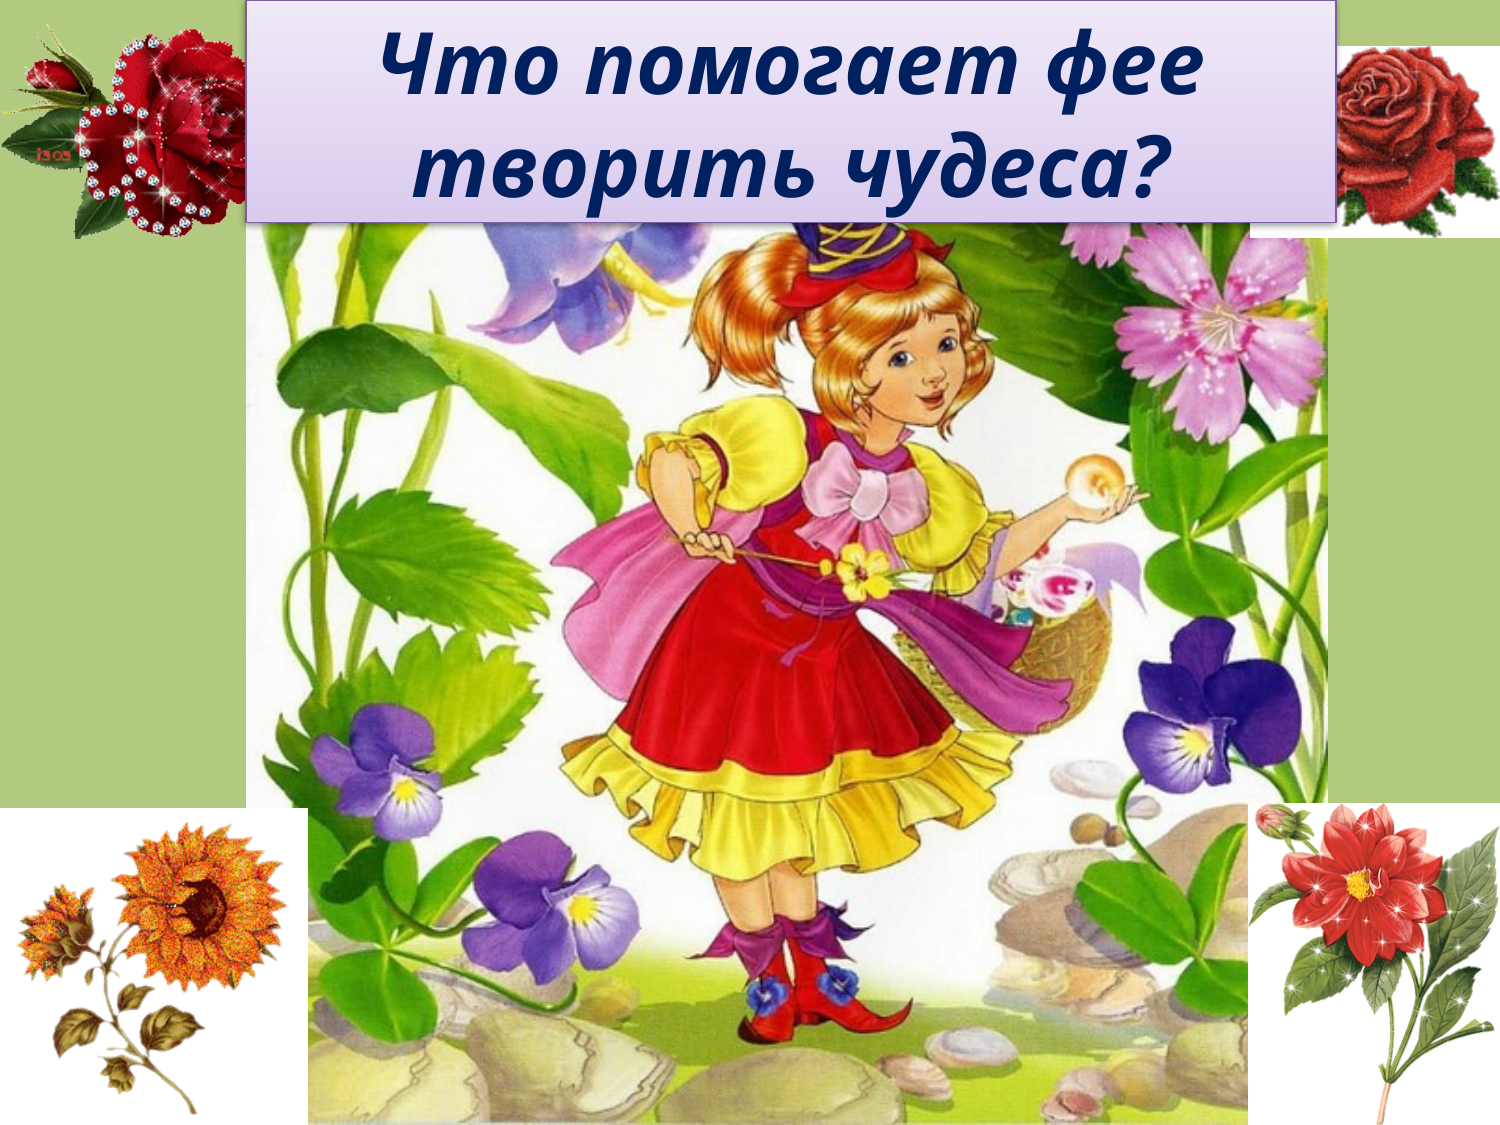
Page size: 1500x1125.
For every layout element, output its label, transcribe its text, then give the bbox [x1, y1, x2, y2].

picture [0, 23, 1500, 1125]
title Что помогает фее творить чудеса? [245, 0, 1337, 223]
